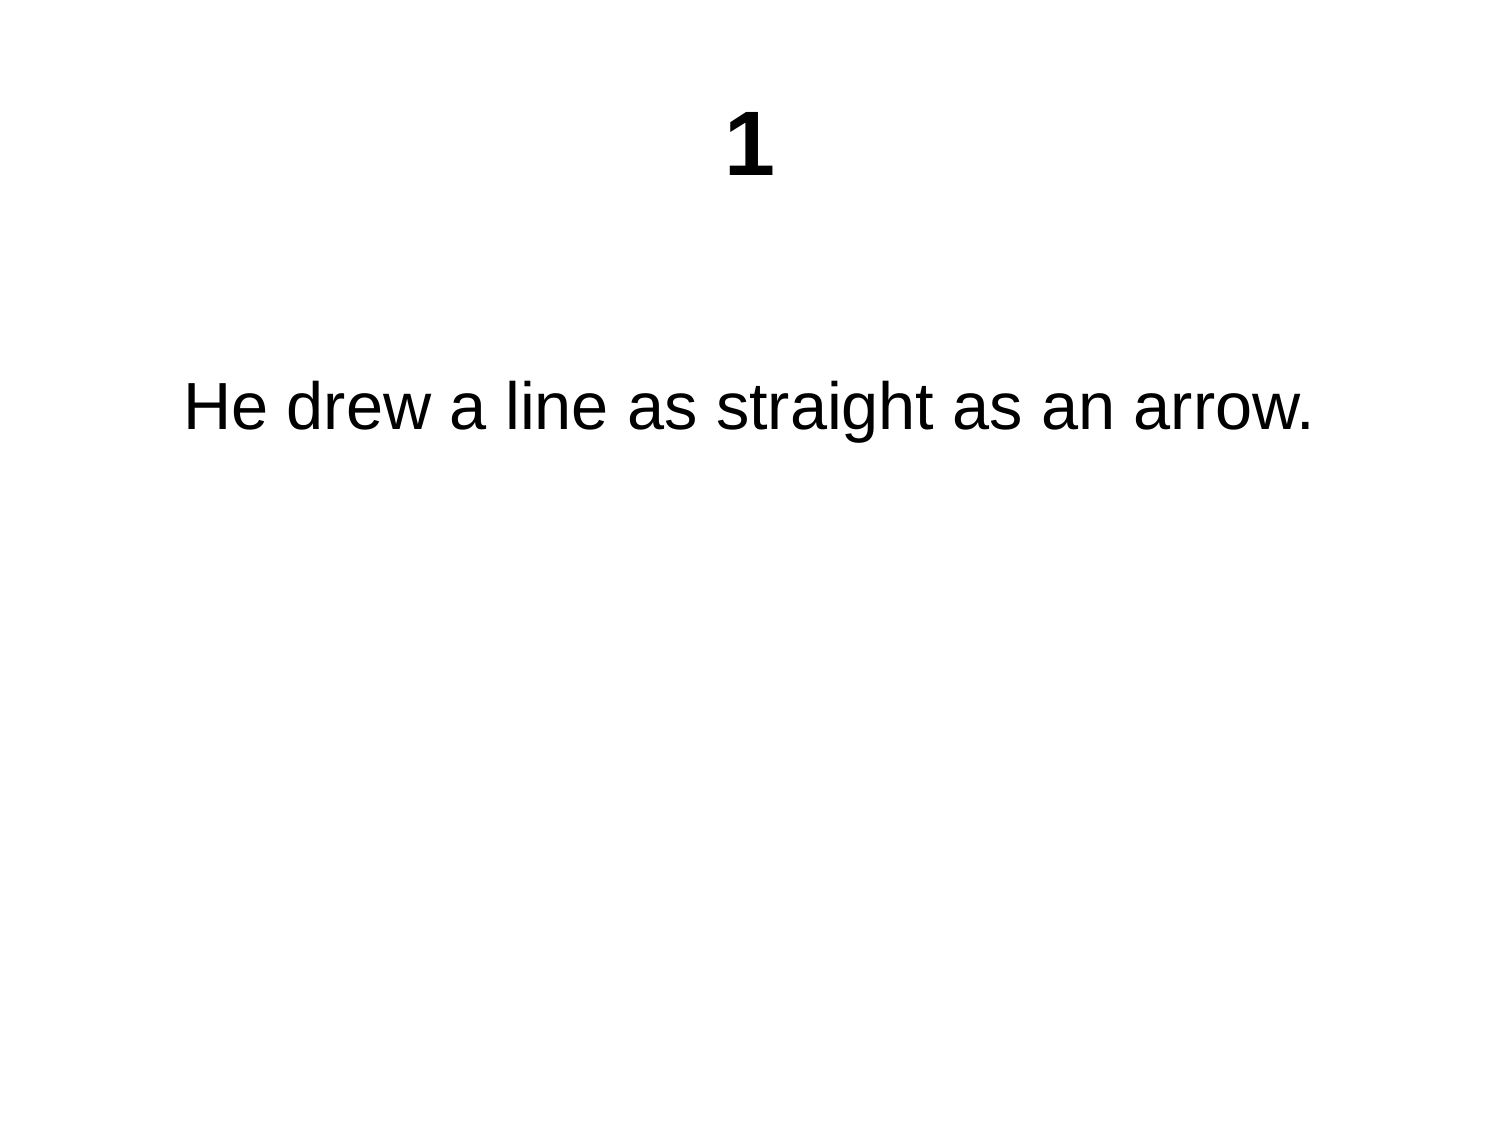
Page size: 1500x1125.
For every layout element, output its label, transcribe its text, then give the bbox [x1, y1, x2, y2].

list He drew a line as straight as an arrow. [74, 262, 1426, 1006]
title 1 [74, 44, 1426, 233]
